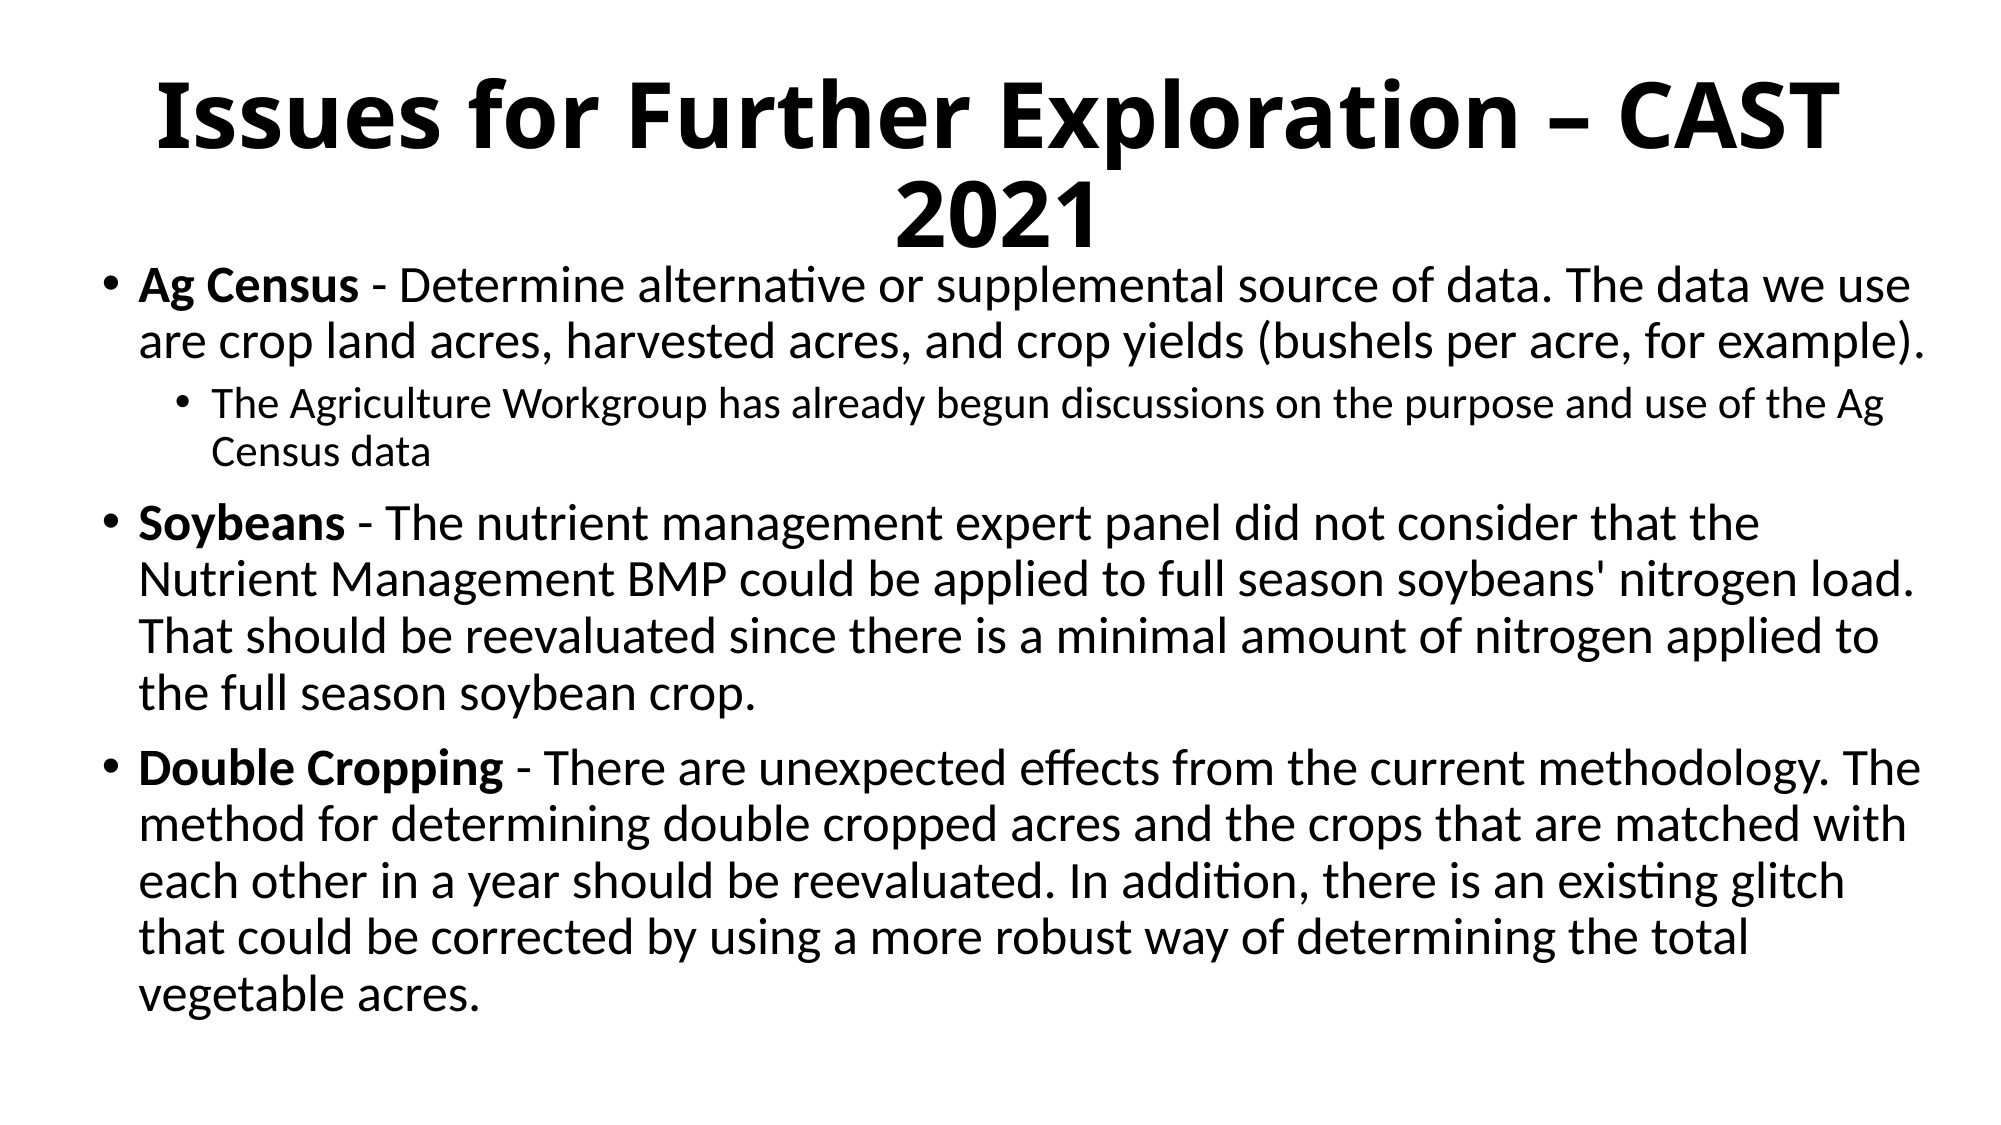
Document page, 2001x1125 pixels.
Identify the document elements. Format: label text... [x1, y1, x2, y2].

title Issues for Further Exploration – CAST 2021 [137, 59, 1863, 249]
list Ag Census - Determine alternative or supplemental source of data. The data we use are crop land acres, harvested acres, and crop yields (bushels per acre, for example). The Agriculture Workgroup has already begun discussions on the purpose and use of the Ag Census data Soybeans - The nutrient management expert panel did not consider that the Nutrient Management BMP could be applied to full season soybeans' nitrogen load. That should be reevaluated since there is a minimal amount of nitrogen applied to the full season soybean crop. Double Cropping - There are unexpected effects from the current methodology. The method for determining double cropped acres and the crops that are matched with each other in a year should be reevaluated. In addition, there is an existing glitch that could be corrected by using a more robust way of determining the total vegetable acres. [86, 249, 1950, 1044]
